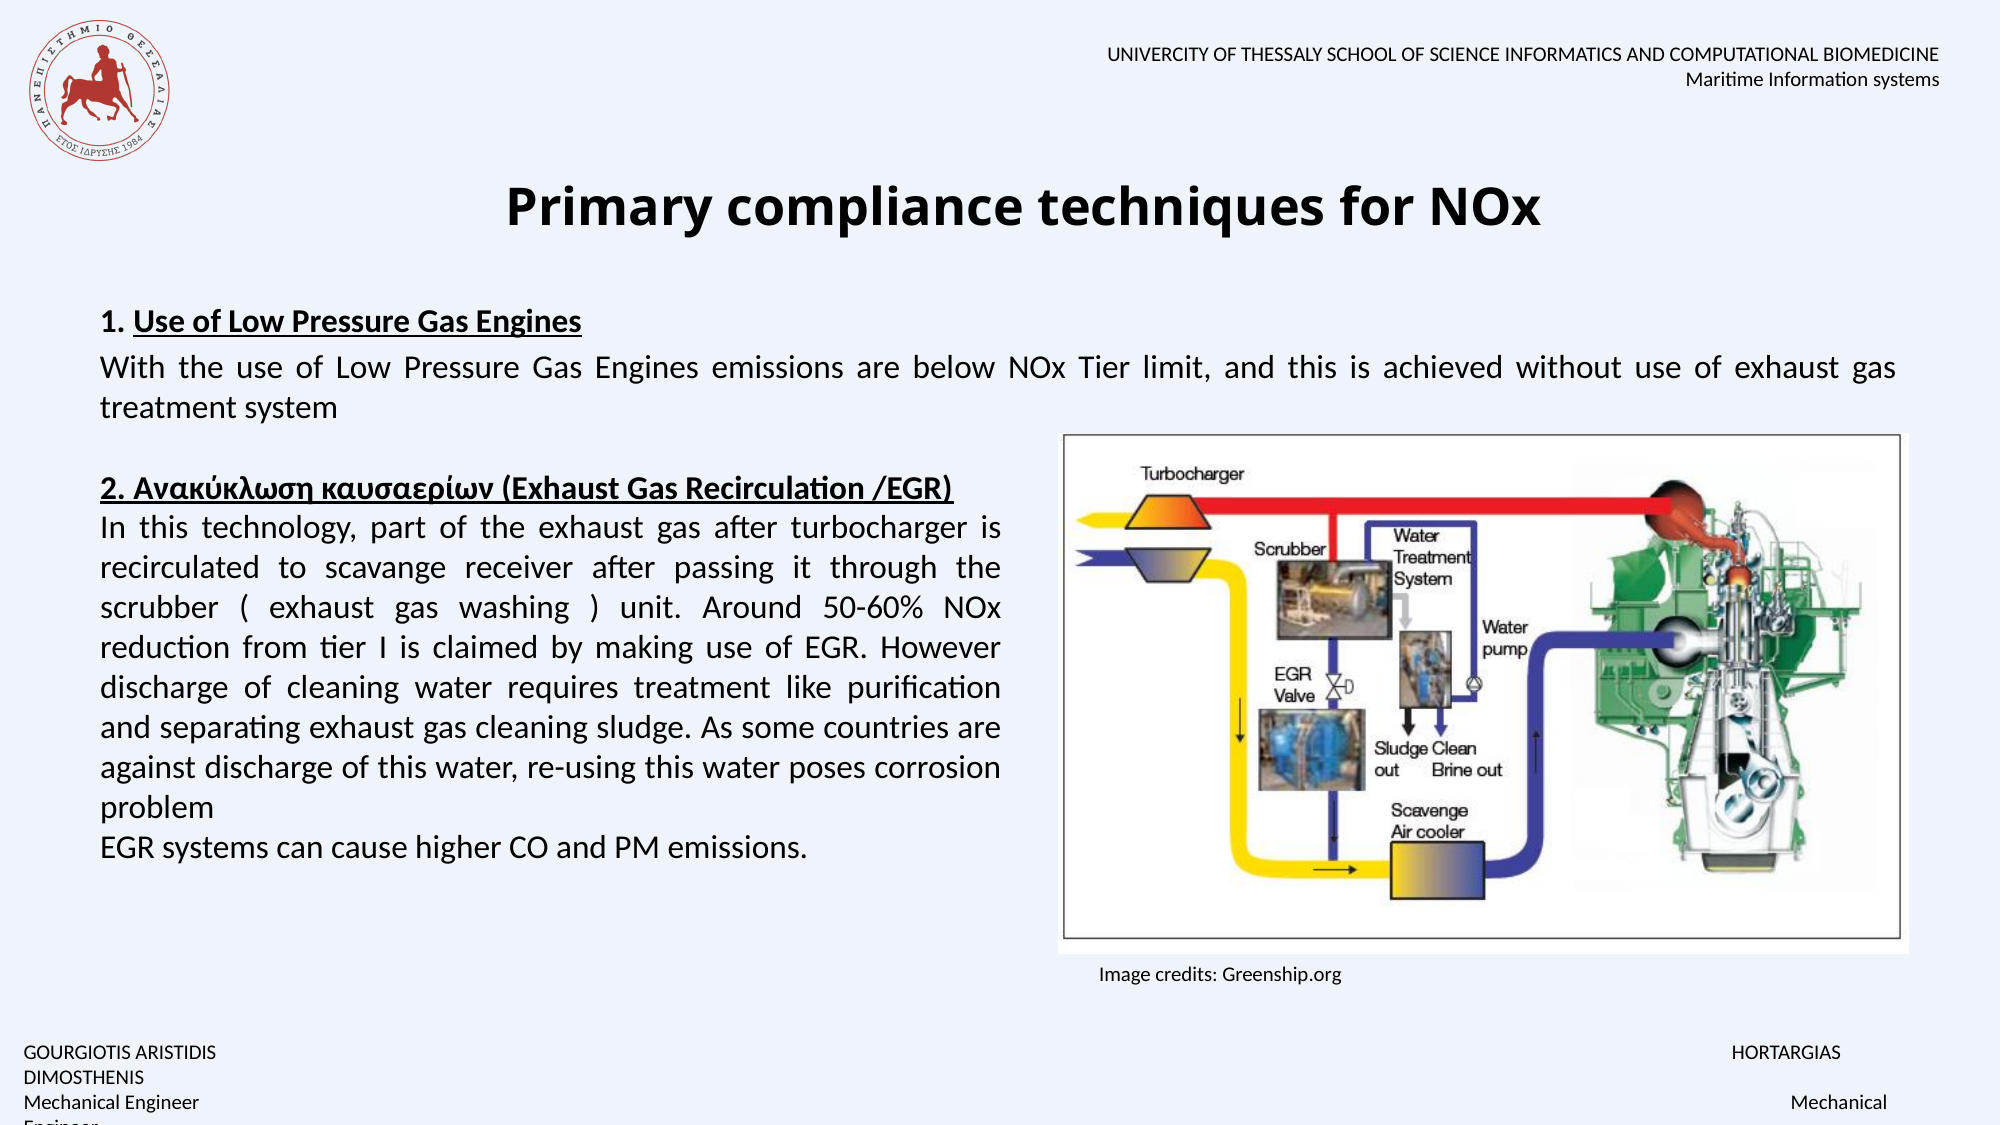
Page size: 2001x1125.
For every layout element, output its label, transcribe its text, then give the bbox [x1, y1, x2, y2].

text_box Image credits: Greenship.org [1084, 954, 1372, 994]
text_box 1. Use of Low Pressure Gas Engines With the use of Low Pressure Gas Engines emissions are below NOx Tier limit, and this is achieved without use of exhaust gas treatment system [85, 291, 1915, 433]
text_box GOURGIOTIS ARISTIDIS HORTARGIAS DIMOSTHENIS Mechanical Engineer Mechanical Engineer [8, 1030, 1984, 1125]
text_box UNIVERCITY OF THESSALY SCHOOL OF SCIENCE INFORMATICS AND COMPUTATIONAL BIOMEDICINE Maritime Information systems [229, 32, 1955, 98]
picture [1057, 433, 1909, 954]
text_box 2. Ανακύκλωση καυσαερίων (Exhaust Gas Recirculation /EGR) In this technology, part of the exhaust gas after turbocharger is recirculated to scavange receiver after passing it through the scrubber ( exhaust gas washing ) unit. Around 50-60% NOx reduction from tier I is claimed by making use of EGR. However discharge of cleaning water requires treatment like purification and separating exhaust gas cleaning sludge. As some countries are against discharge of this water, re-using this water poses corrosion problem EGR systems can cause higher CO and PM emissions. [85, 458, 1018, 873]
title Primary compliance techniques for NOx [139, 146, 1909, 245]
picture [27, 20, 172, 162]
